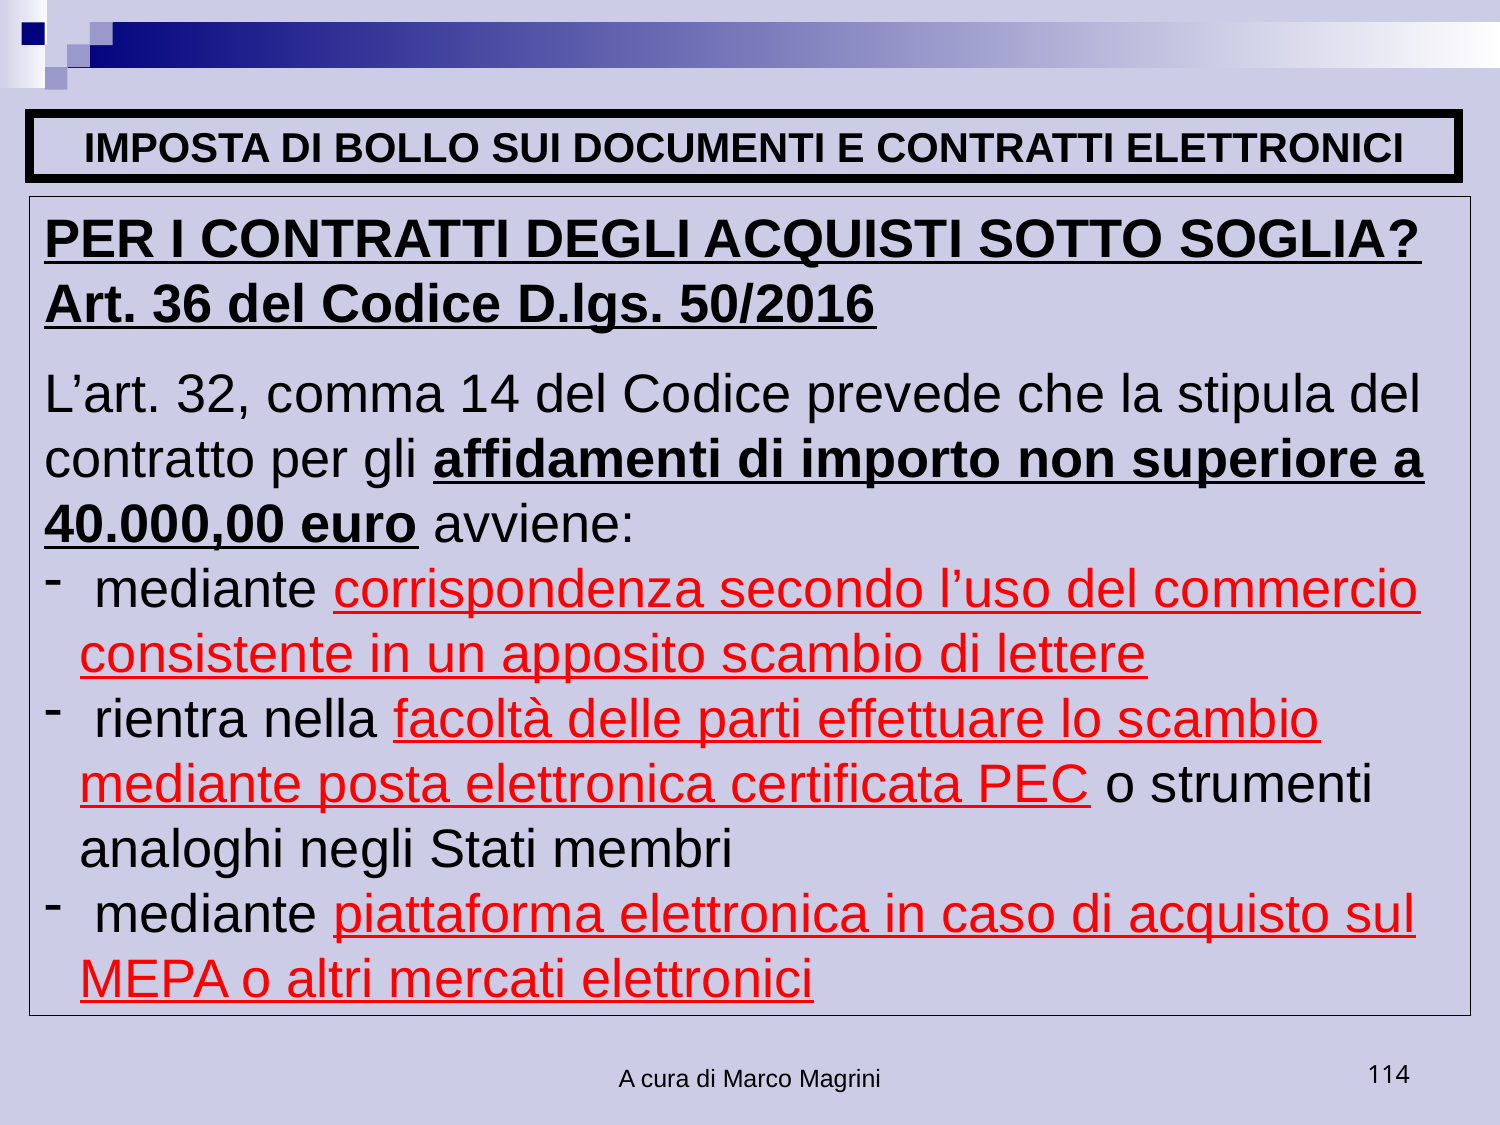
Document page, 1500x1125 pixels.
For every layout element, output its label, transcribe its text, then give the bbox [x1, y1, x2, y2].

text_box PER I CONTRATTI DEGLI ACQUISTI SOTTO SOGLIA? Art. 36 del Codice D.lgs. 50/2016 L’art. 32, comma 14 del Codice prevede che la stipula del contratto per gli affidamenti di importo non superiore a 40.000,00 euro avviene: mediante corrispondenza secondo l’uso del commercio consistente in un apposito scambio di lettere rientra nella facoltà delle parti effettuare lo scambio mediante posta elettronica certificata PEC o strumenti analoghi negli Stati membri mediante piattaforma elettronica in caso di acquisto sul MEPA o altri mercati elettronici [29, 196, 1471, 1016]
footer A cura di Marco Magrini [512, 1025, 988, 1100]
slide_number 114 [1074, 1025, 1425, 1100]
text_box IMPOSTA DI BOLLO SUI DOCUMENTI E CONTRATTI ELETTRONICI [29, 113, 1459, 179]
